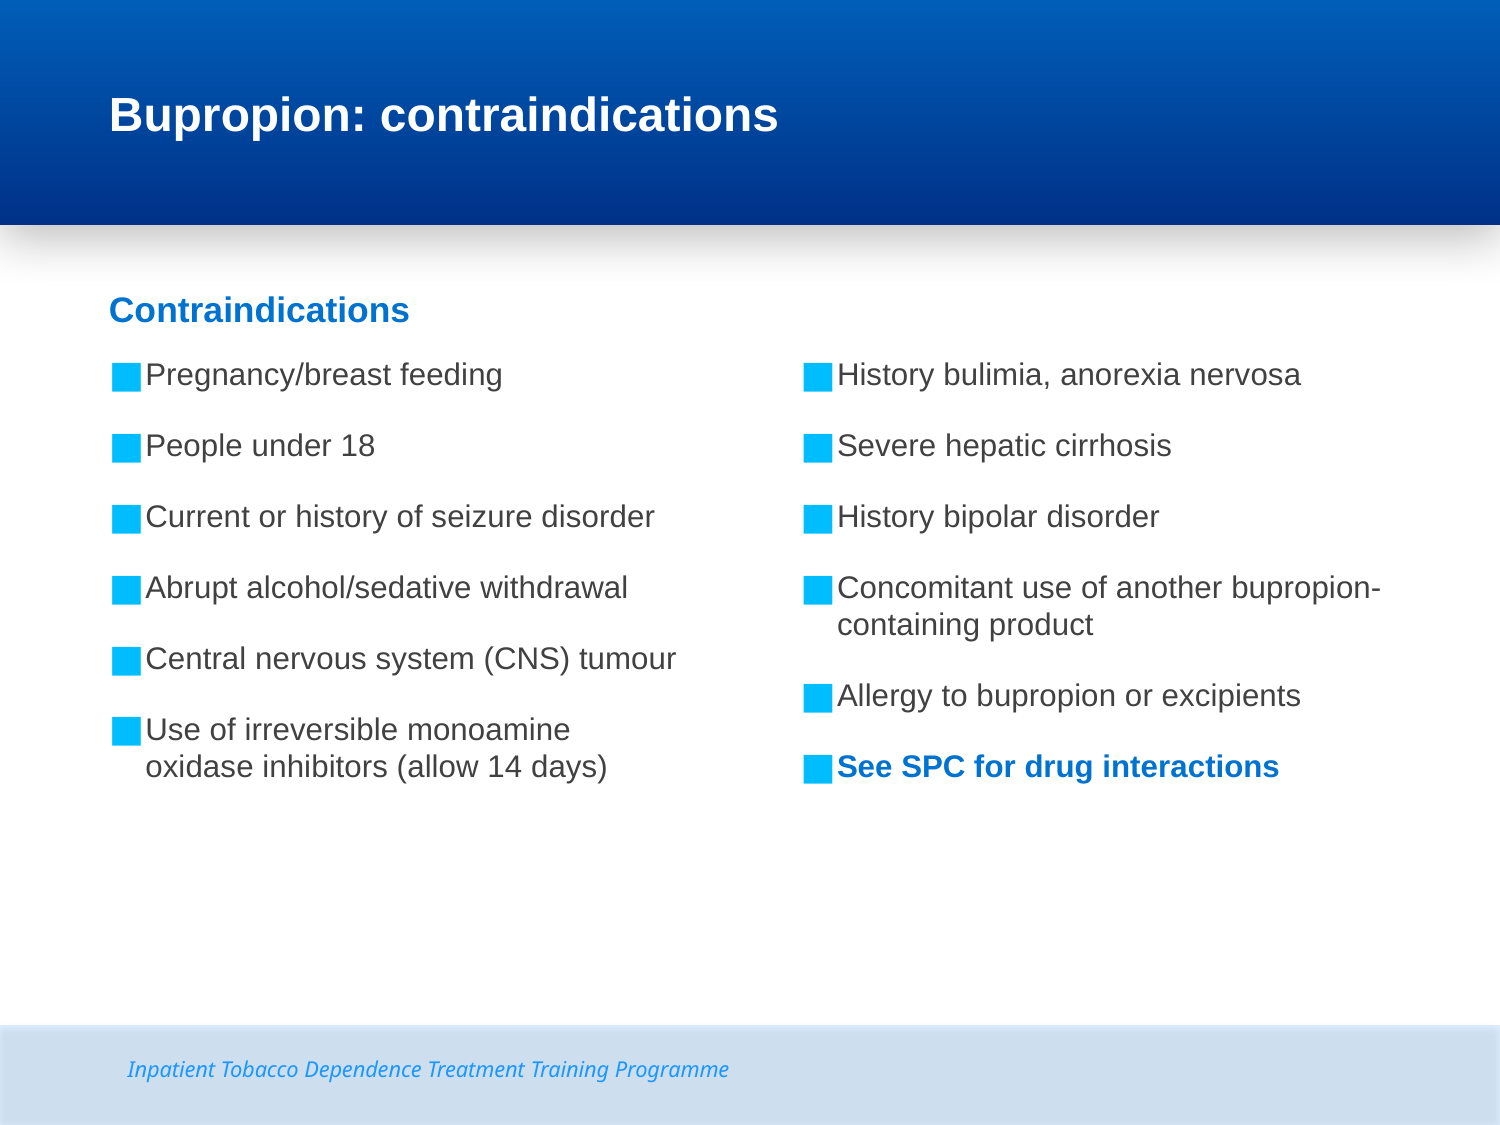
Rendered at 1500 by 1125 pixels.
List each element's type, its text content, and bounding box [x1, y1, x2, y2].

text_box History bulimia, anorexia nervosa Severe hepatic cirrhosis History bipolar disorder Concomitant use of another bupropion- containing product Allergy to bupropion or excipients See SPC for drug interactions [785, 276, 1451, 983]
text_box Inpatient Tobacco Dependence Treatment Training Programme [113, 1042, 994, 1096]
text_box Contraindications Pregnancy/breast feeding People under 18 Current or history of seizure disorder Abrupt alcohol/sedative withdrawal Central nervous system (CNS) tumour Use of irreversible monoamine oxidase inhibitors (allow 14 days) [93, 276, 759, 1005]
title Bupropion: contraindications [93, 24, 1401, 201]
